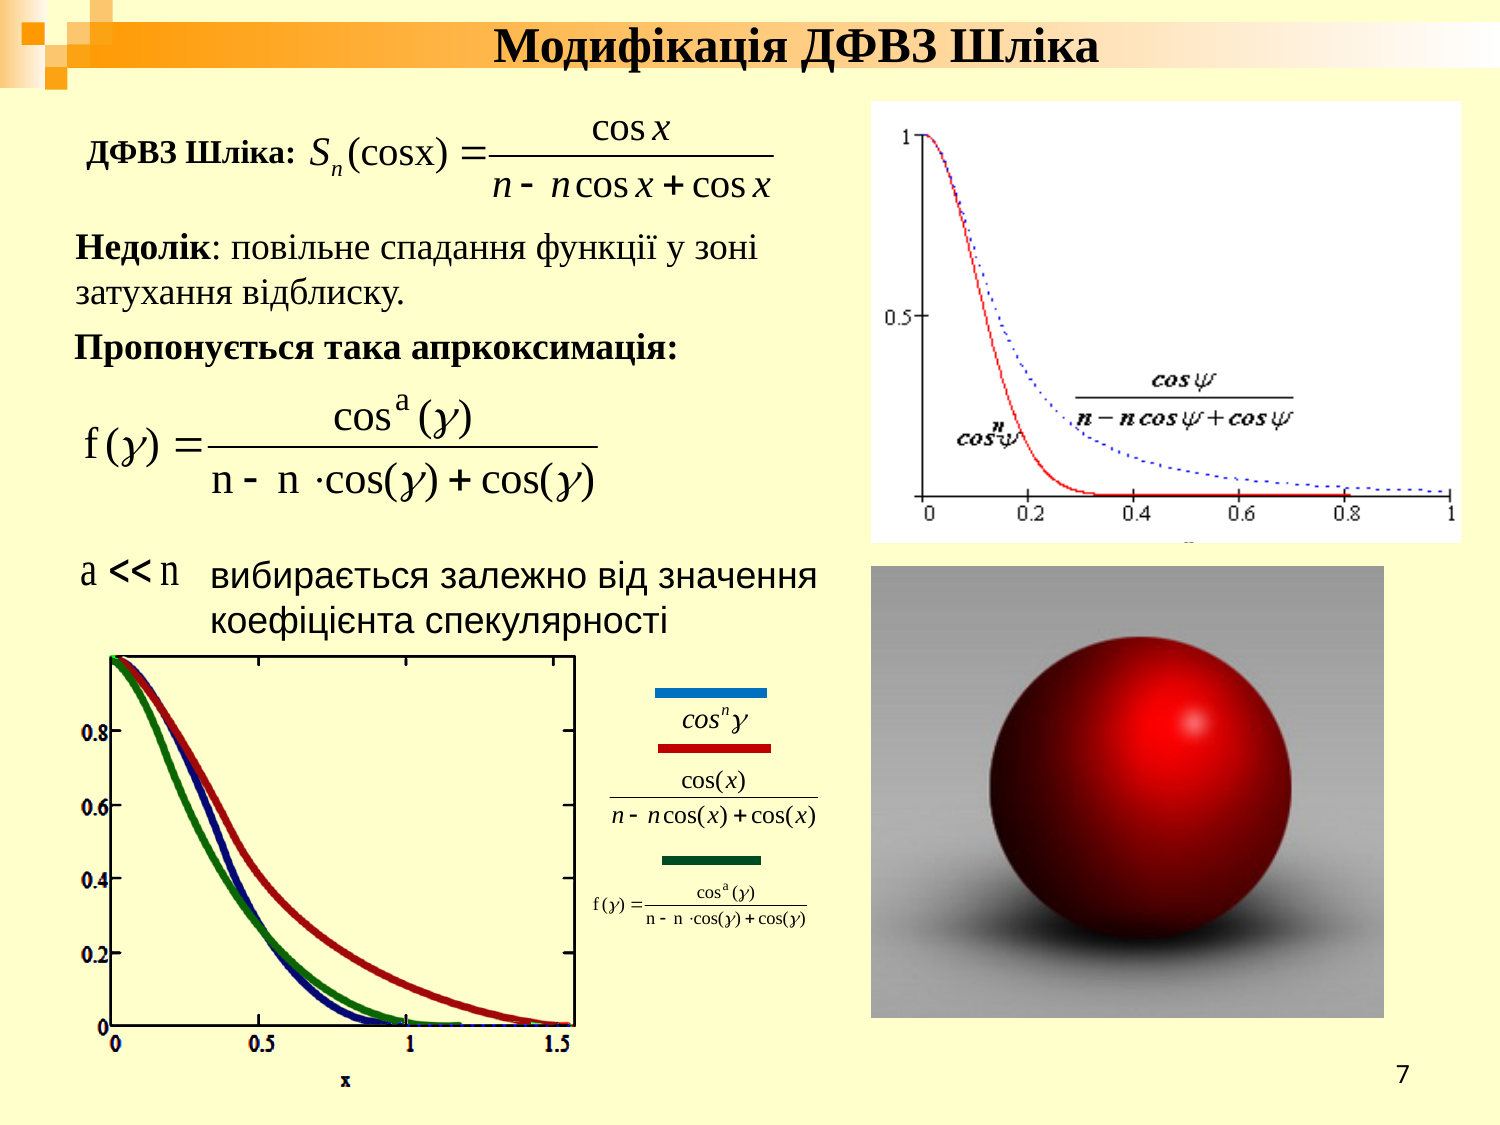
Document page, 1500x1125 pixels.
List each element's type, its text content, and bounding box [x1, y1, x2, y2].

text_box вибирається залежно від значення коефіцієнта спекулярності [195, 543, 946, 649]
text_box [77, 377, 607, 511]
picture [870, 101, 1462, 543]
slide_number 7 [1074, 1025, 1425, 1100]
picture [60, 624, 603, 1097]
picture [871, 566, 1384, 1018]
title Модифікація ДФВЗ Шліка [478, 7, 1263, 79]
text_box Недолік: повільне спадання функції у зоні затухання відблиску. [60, 214, 870, 321]
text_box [678, 697, 751, 739]
text_box ДФВЗ Шліка: [71, 123, 303, 195]
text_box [303, 101, 782, 207]
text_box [74, 553, 187, 598]
text_box Пропонується така апркоксимація: [59, 314, 715, 373]
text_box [606, 764, 823, 834]
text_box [590, 876, 811, 932]
